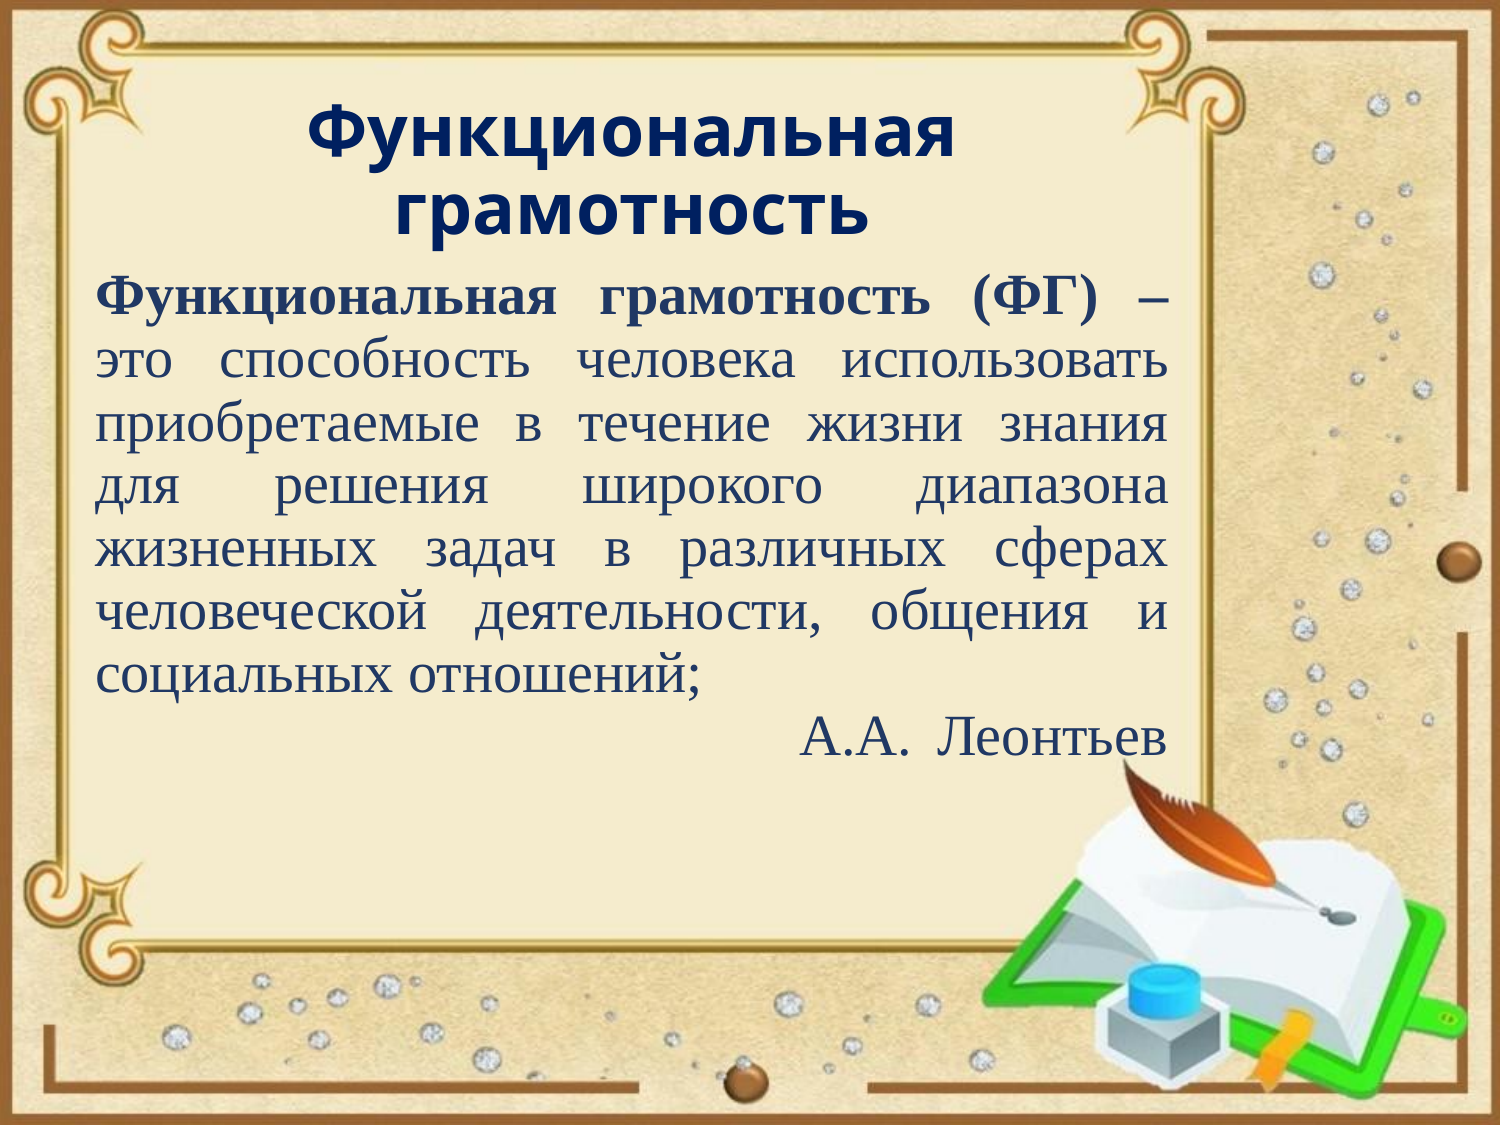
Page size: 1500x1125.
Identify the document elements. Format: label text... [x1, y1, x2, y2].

title Функциональная грамотность [79, 86, 1185, 257]
list Функциональная грамотность (ФГ) – это способность человека использовать приобретаемые в течение жизни знания для решения широкого диапазона жизненных задач в различных сферах человеческой деятельности, общения и социальных отношений; А.А. Леонтьев [79, 257, 1185, 758]
picture [0, 0, 1500, 1125]
